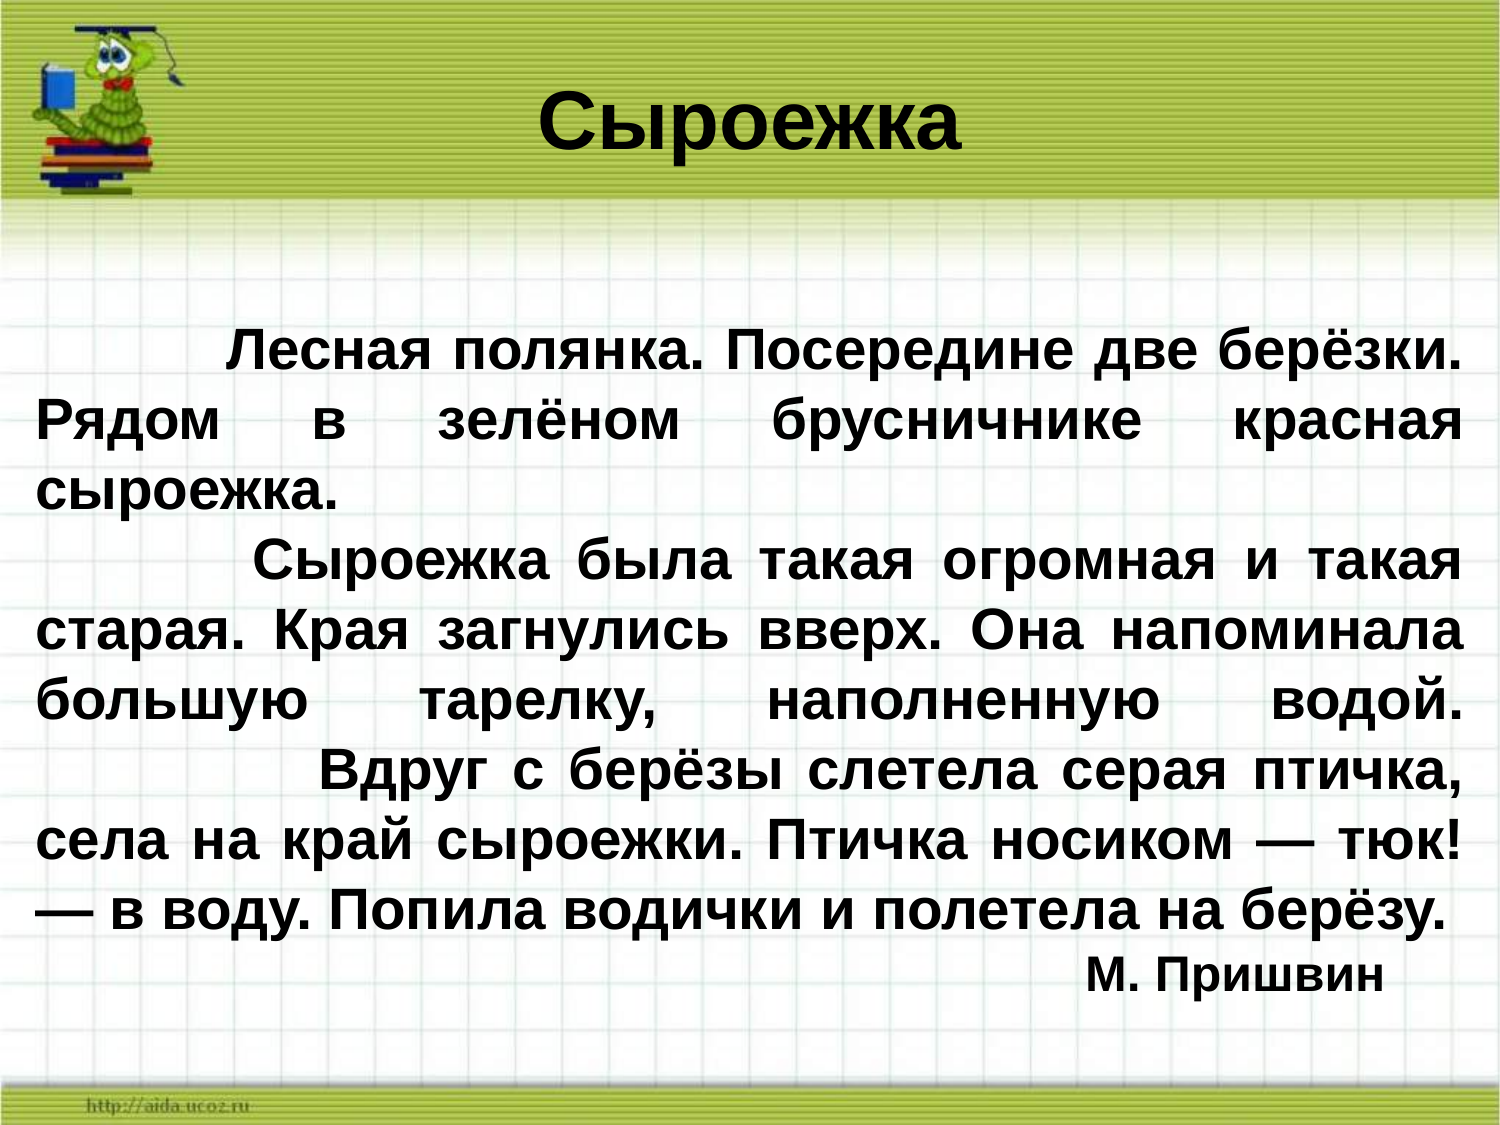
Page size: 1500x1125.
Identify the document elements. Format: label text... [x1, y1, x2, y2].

title Сыроежка [75, 45, 1425, 233]
picture [0, 0, 1500, 1125]
subtitle Лесная полянка. Посередине две берёзки. Рядом в зелёном брусничнике красная сыроежка. Сыроежка была такая огромная и такая старая. Края загнулись вверх. Она напоминала большую тарелку, наполненную водой. Вдруг с берёзы слетела серая птичка, села на край сыроежки. Птичка носиком — тюк! — в воду. Попила водички и полетела на берёзу. М. Пришвин [35, 234, 1465, 1079]
